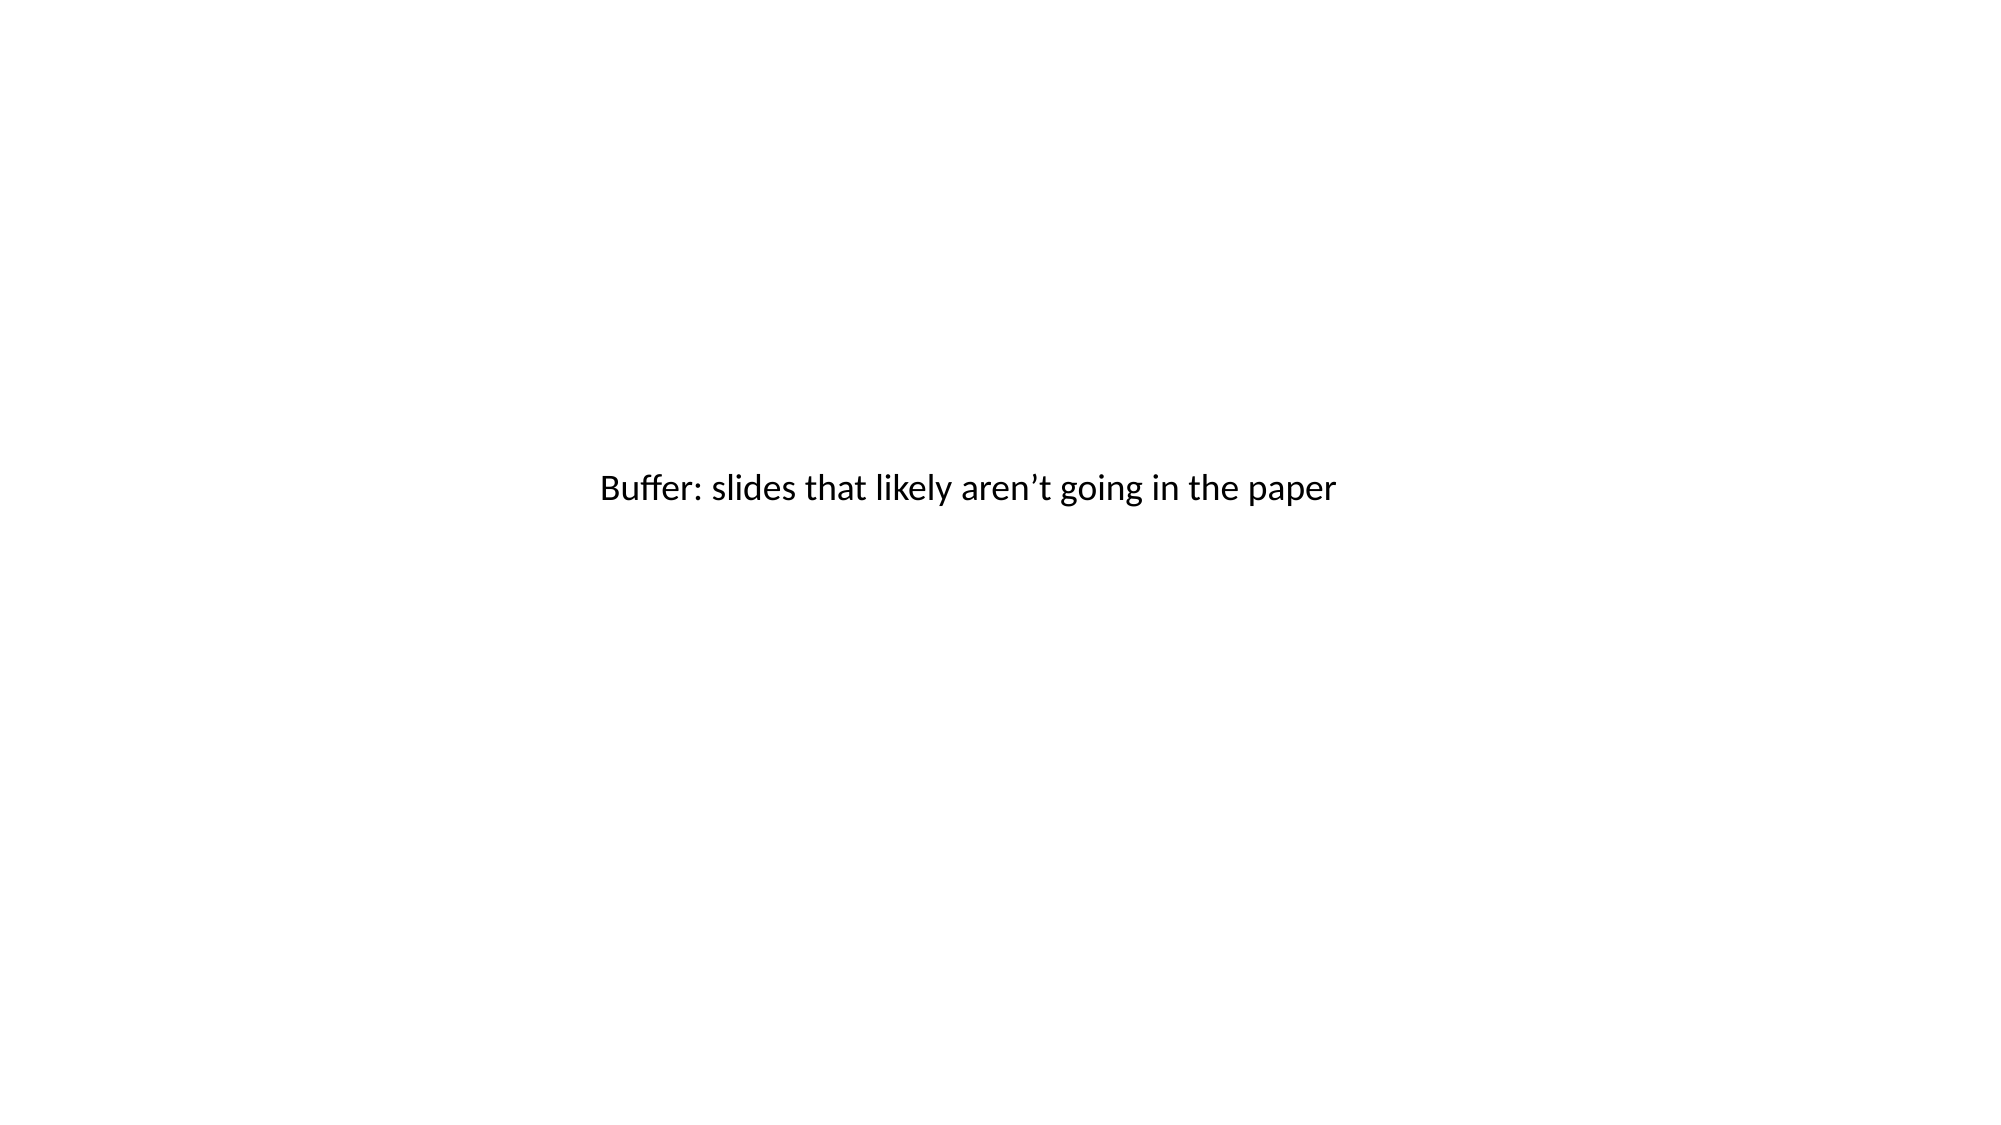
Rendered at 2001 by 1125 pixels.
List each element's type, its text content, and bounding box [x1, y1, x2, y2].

text_box Buffer: slides that likely aren’t going in the paper [565, 455, 1373, 515]
